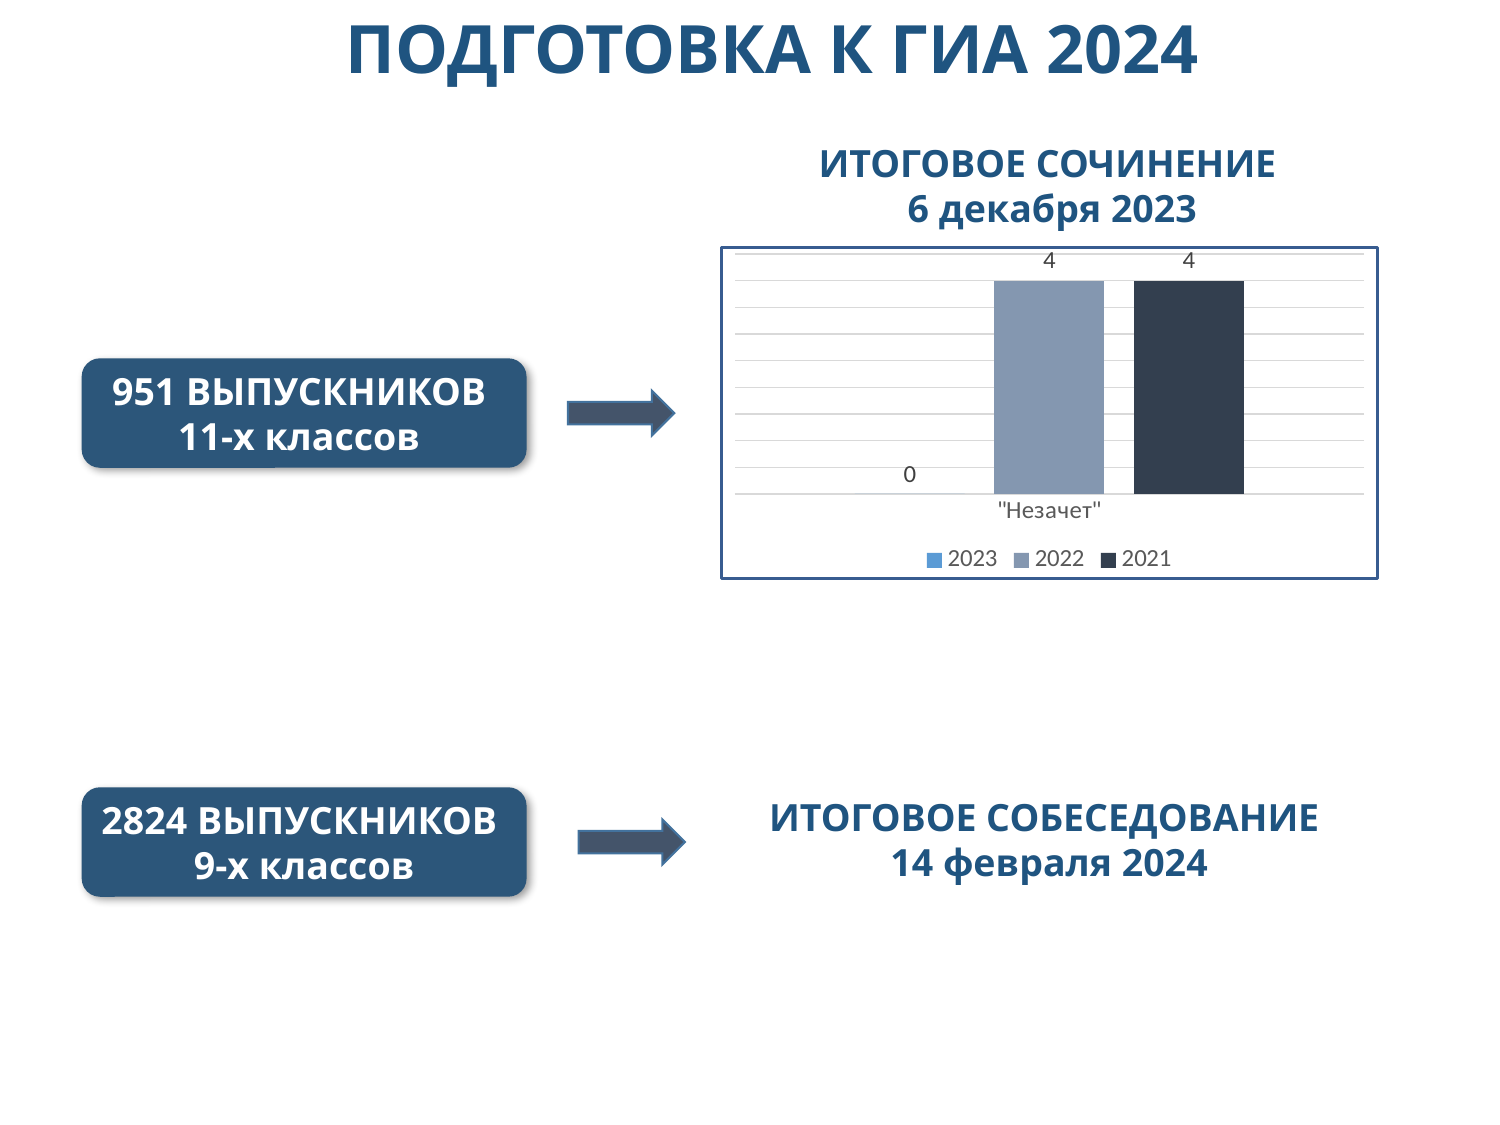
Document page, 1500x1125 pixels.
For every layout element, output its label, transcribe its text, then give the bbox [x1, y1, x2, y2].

text_box ИТОГОВОЕ СОЧИНЕНИЕ 6 декабря 2023 [693, 132, 1412, 238]
text_box 951 ВЫПУСКНИКОВ 11-х классов [81, 358, 527, 468]
text_box ИТОГОВОЕ СОБЕСЕДОВАНИЕ 14 февраля 2024 [690, 786, 1409, 892]
text_box 2824 ВЫПУСКНИКОВ 9-х классов [81, 787, 527, 897]
chart [719, 245, 1379, 581]
text_box [577, 817, 687, 868]
text_box [566, 388, 676, 439]
text_box ПОДГОТОВКА К ГИА 2024 [0, 0, 1500, 95]
